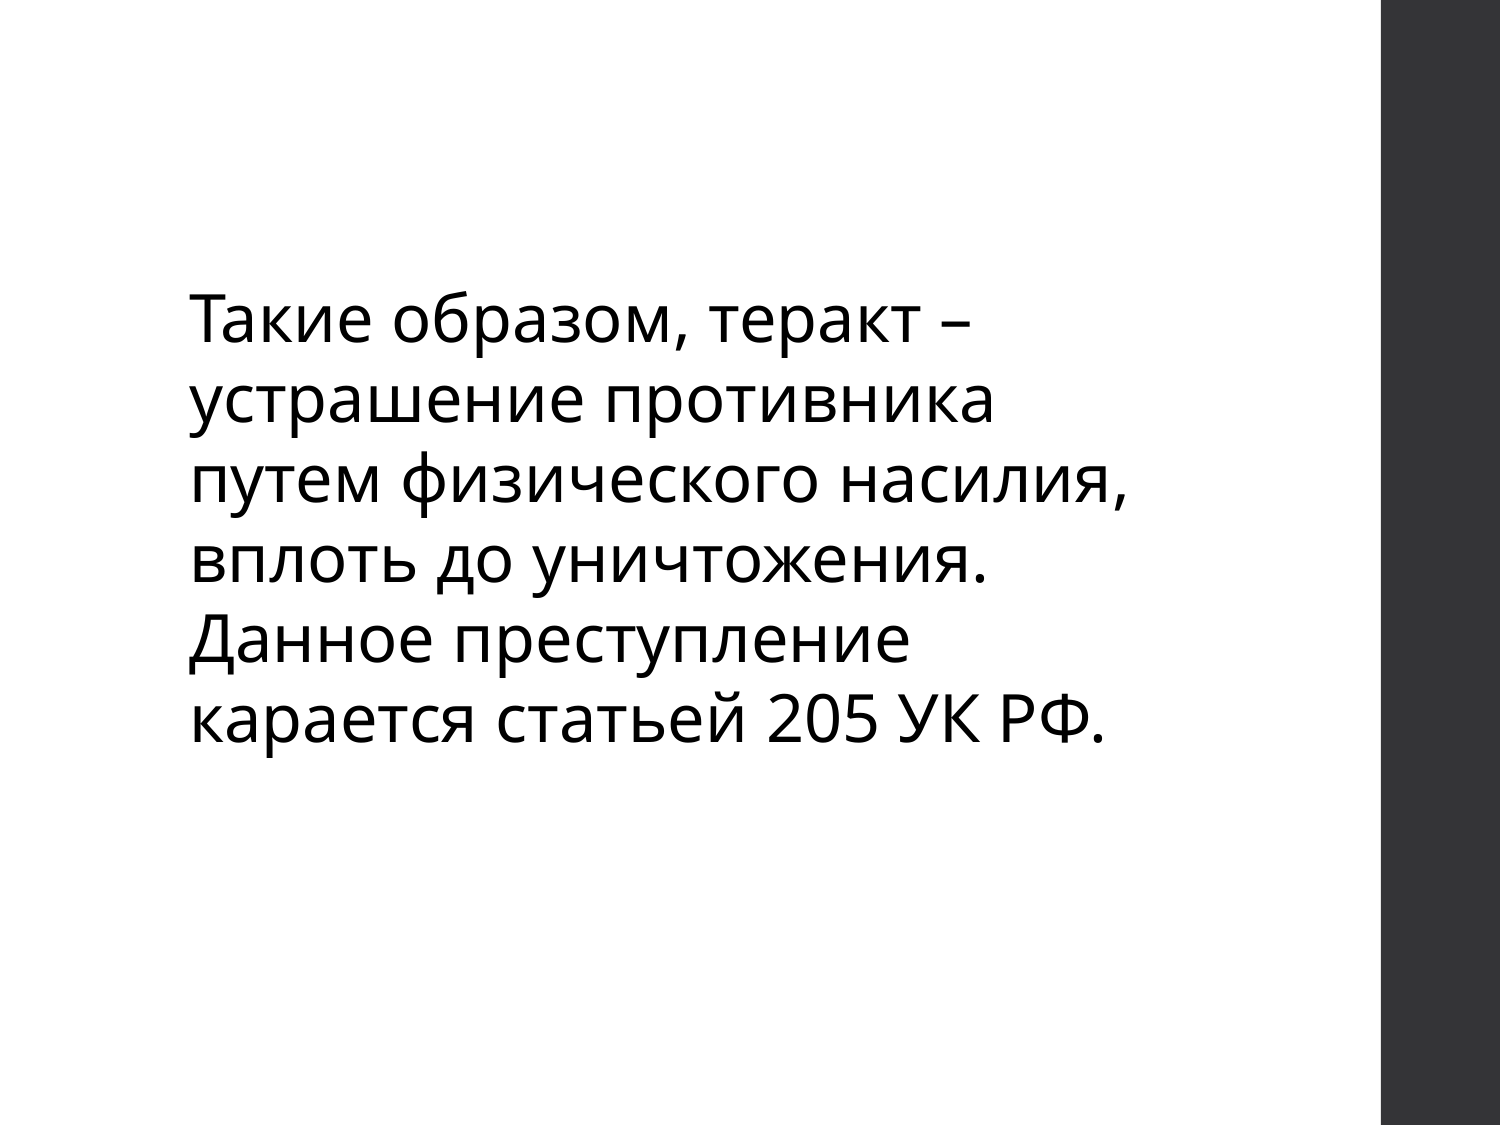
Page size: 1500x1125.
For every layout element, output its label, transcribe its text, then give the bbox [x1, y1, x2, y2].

text_box Такие образом, теракт – устрашение противника путем физического насилия, вплоть до уничтожения. Данное преступление карается статьей 205 УК РФ. [174, 268, 1215, 764]
